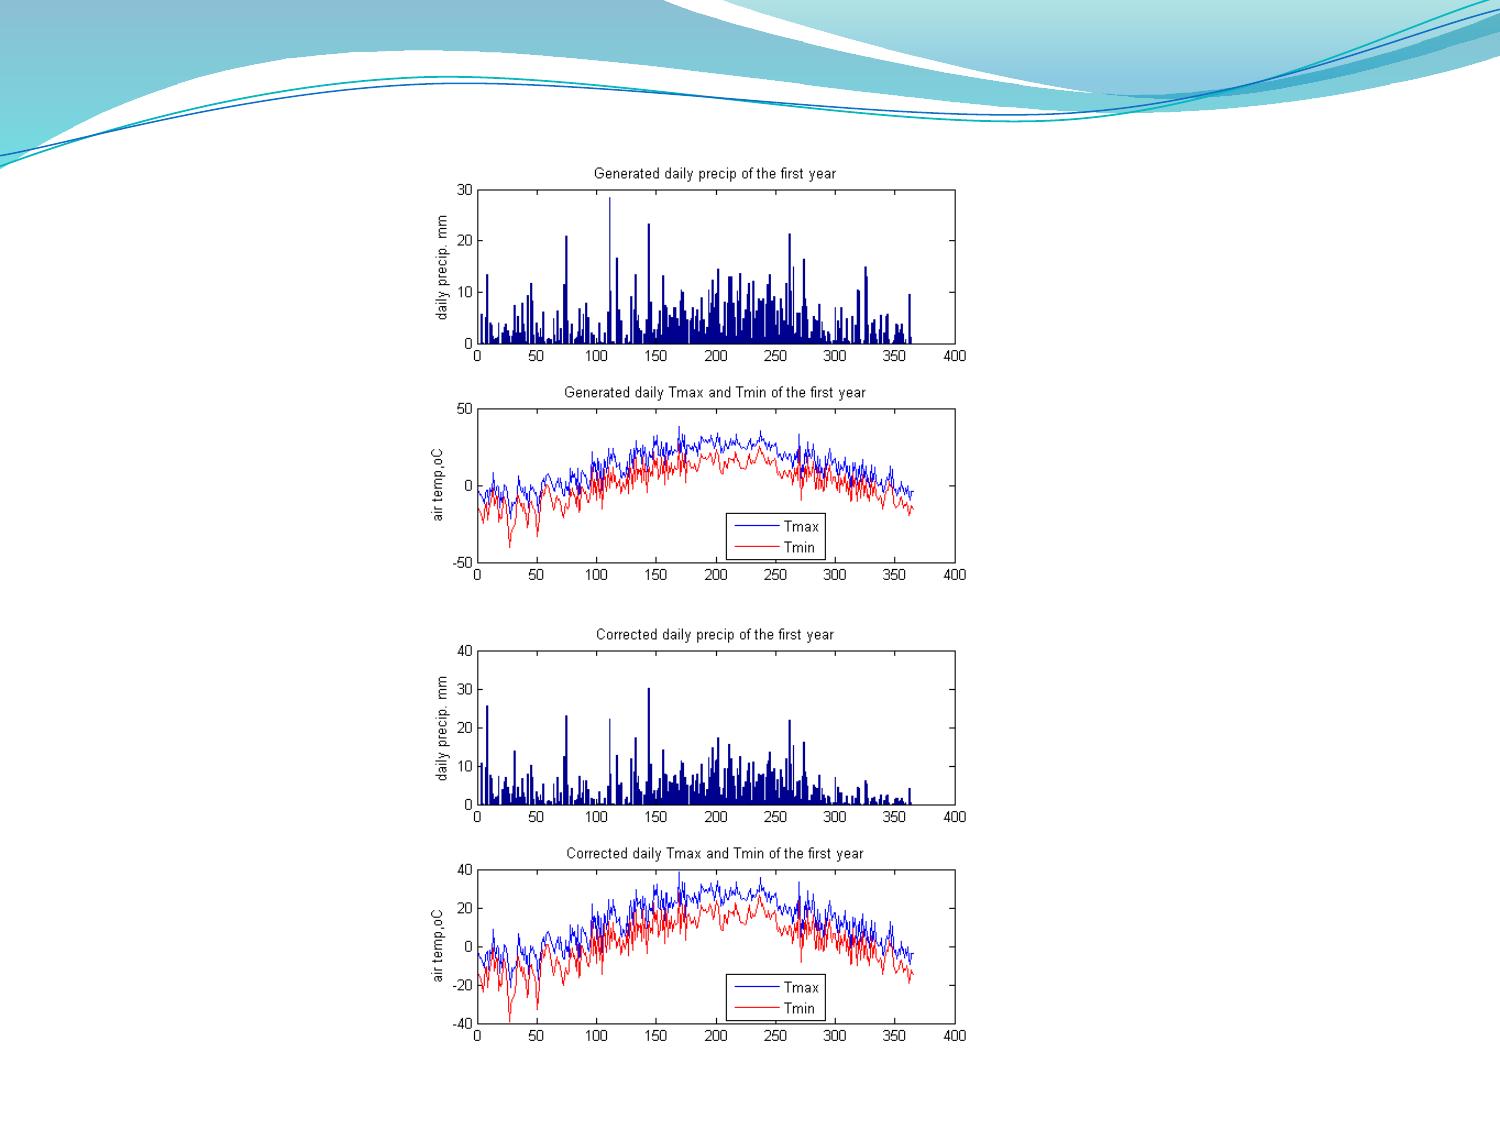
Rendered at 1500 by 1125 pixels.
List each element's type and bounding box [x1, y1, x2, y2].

picture [397, 150, 1013, 1075]
